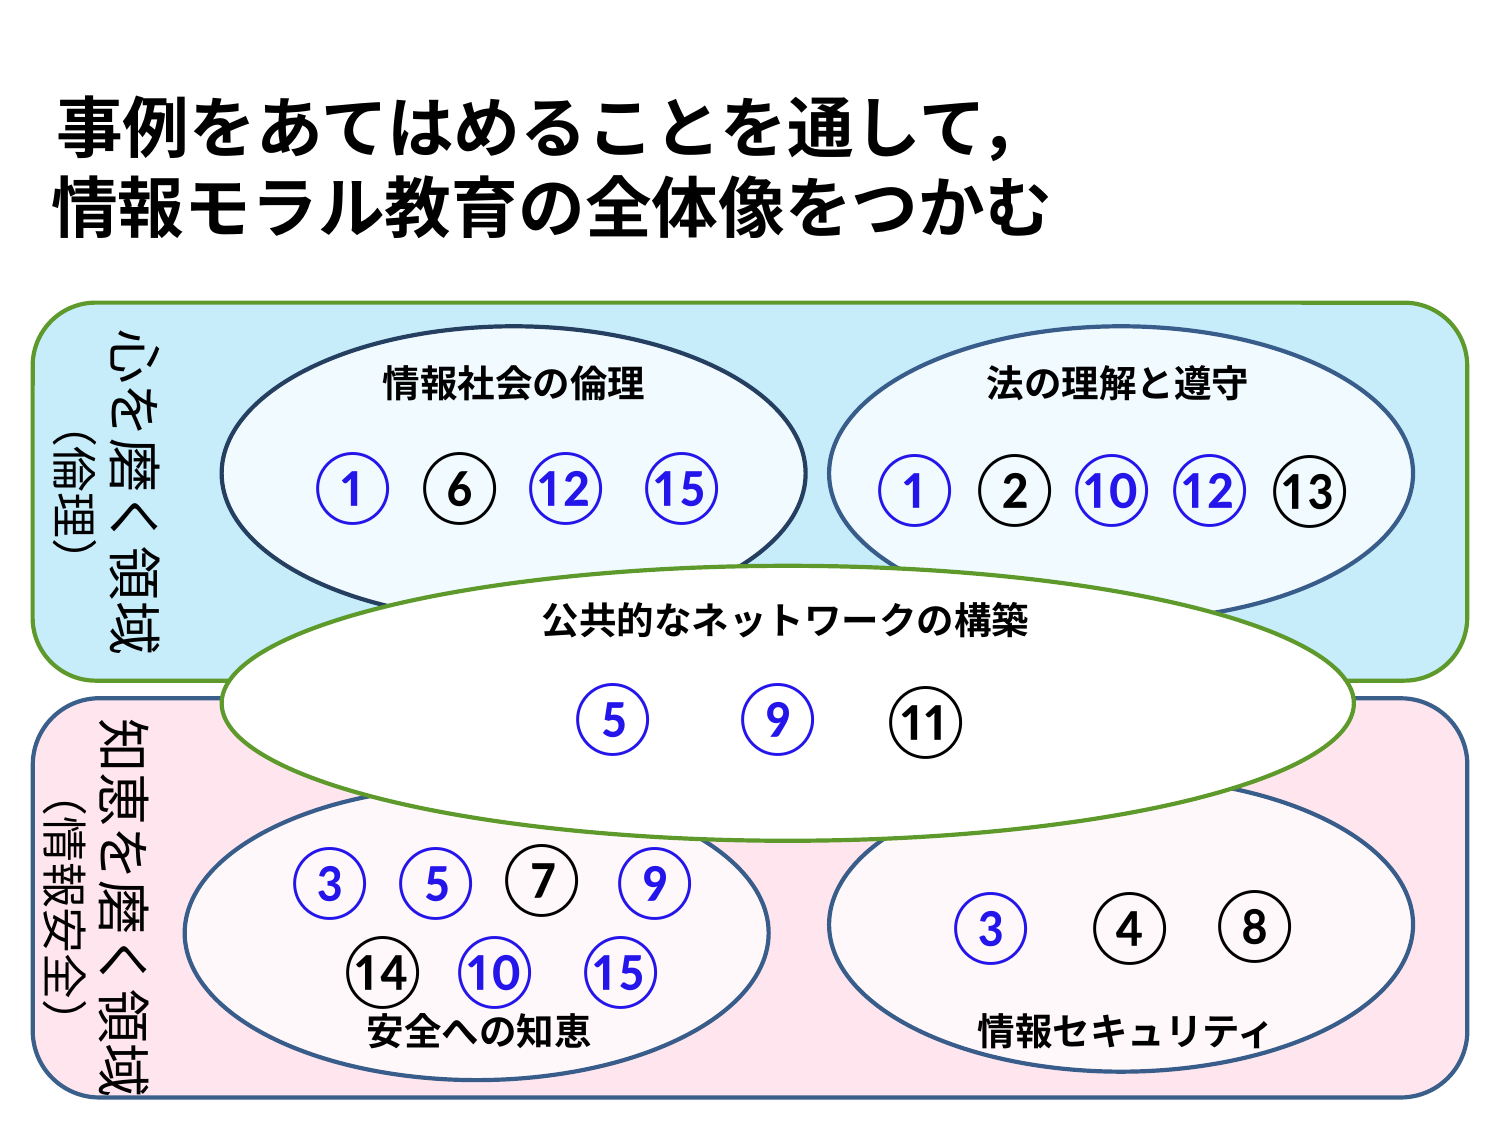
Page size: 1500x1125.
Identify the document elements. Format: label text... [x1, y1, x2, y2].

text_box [184, 785, 769, 1107]
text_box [5, 698, 1468, 1118]
text_box 事例をあてはめることを通して， 情報モラル教育の全体像をつかむ [39, 83, 1065, 247]
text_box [265, 429, 1377, 1021]
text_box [796, 777, 1457, 1107]
text_box [184, 300, 1470, 683]
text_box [221, 565, 260, 841]
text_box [825, 326, 1414, 621]
text_box 心を磨く領域 （倫理） [16, 280, 184, 696]
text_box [221, 326, 807, 565]
